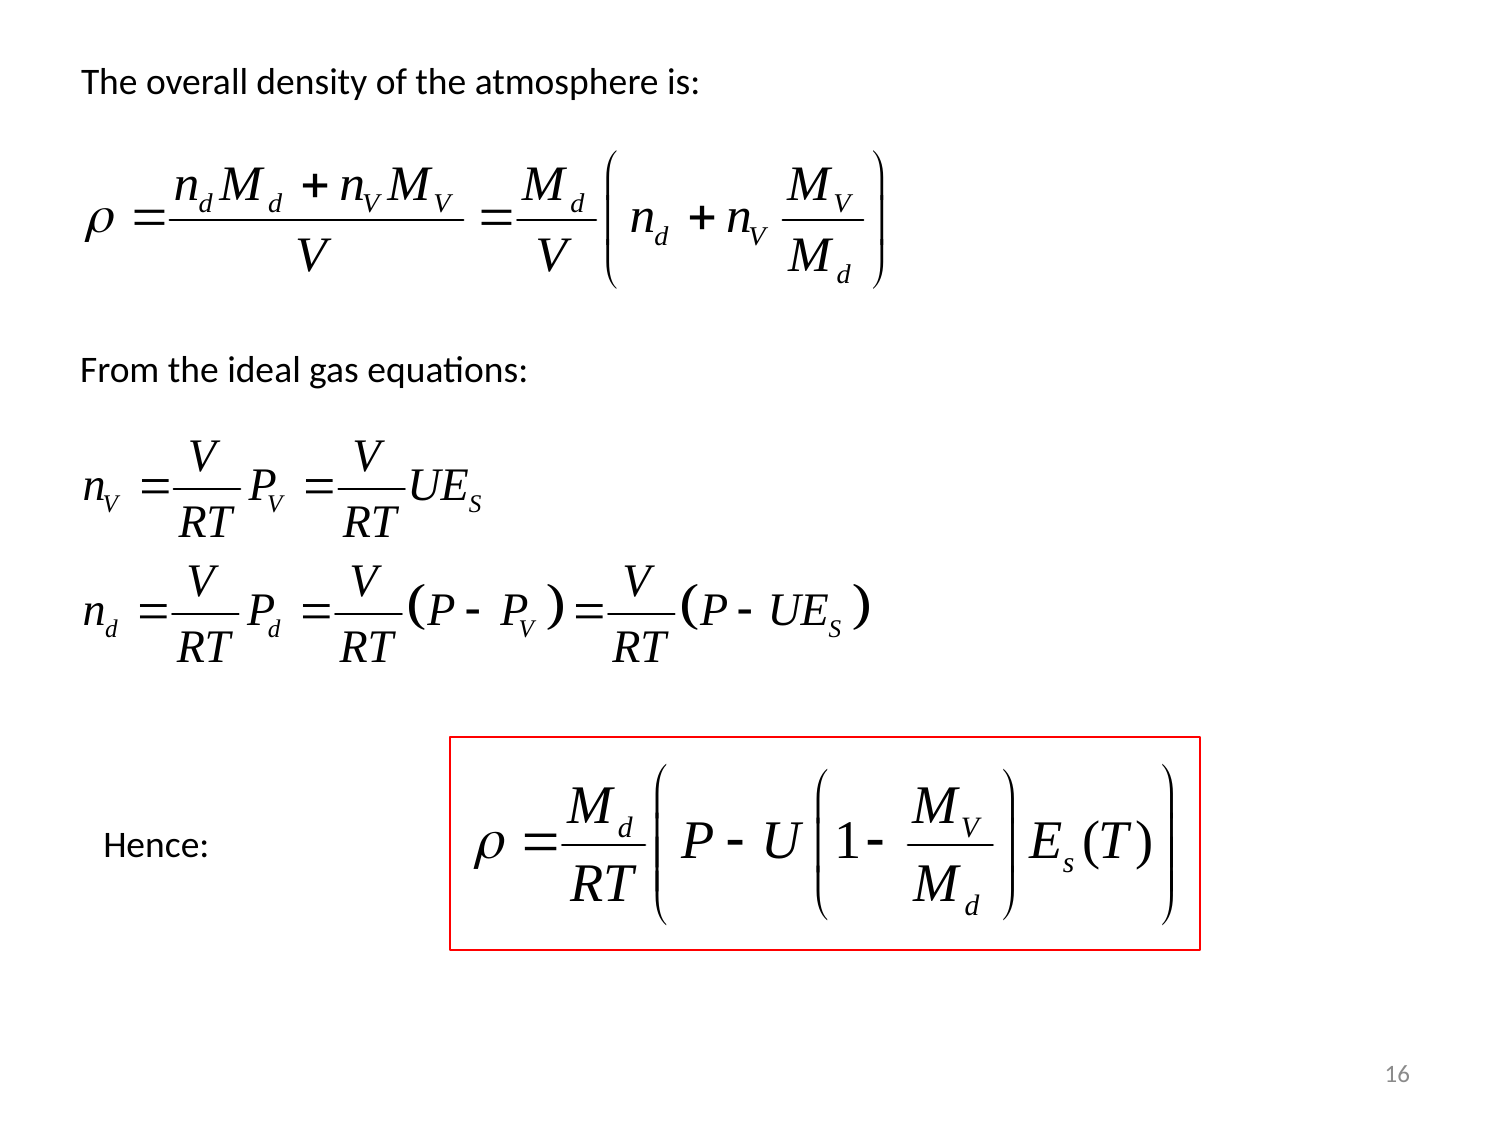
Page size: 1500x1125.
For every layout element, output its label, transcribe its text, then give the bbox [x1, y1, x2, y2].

text_box From the ideal gas equations: [65, 337, 544, 398]
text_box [74, 424, 876, 676]
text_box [462, 749, 1194, 938]
text_box Hence: [88, 812, 225, 873]
slide_number 16 [1074, 1042, 1425, 1103]
text_box [448, 735, 1202, 952]
text_box The overall density of the atmosphere is: [66, 49, 717, 110]
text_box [74, 137, 901, 301]
